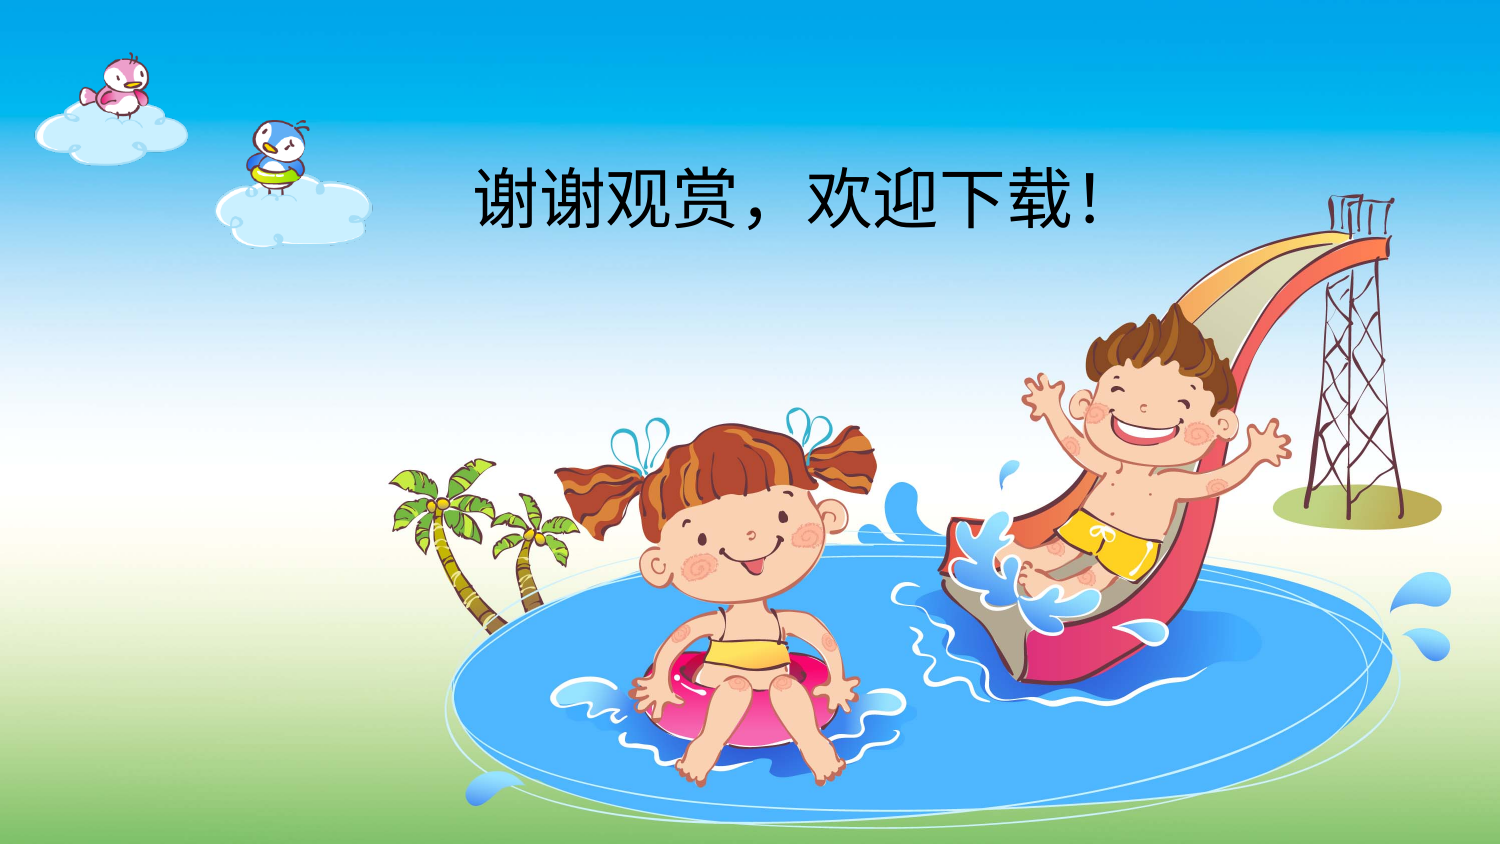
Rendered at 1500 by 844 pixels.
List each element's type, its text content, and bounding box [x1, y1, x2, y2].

picture [0, 57, 1500, 844]
text_box 谢谢观赏，欢迎下载！ [457, 149, 1155, 245]
